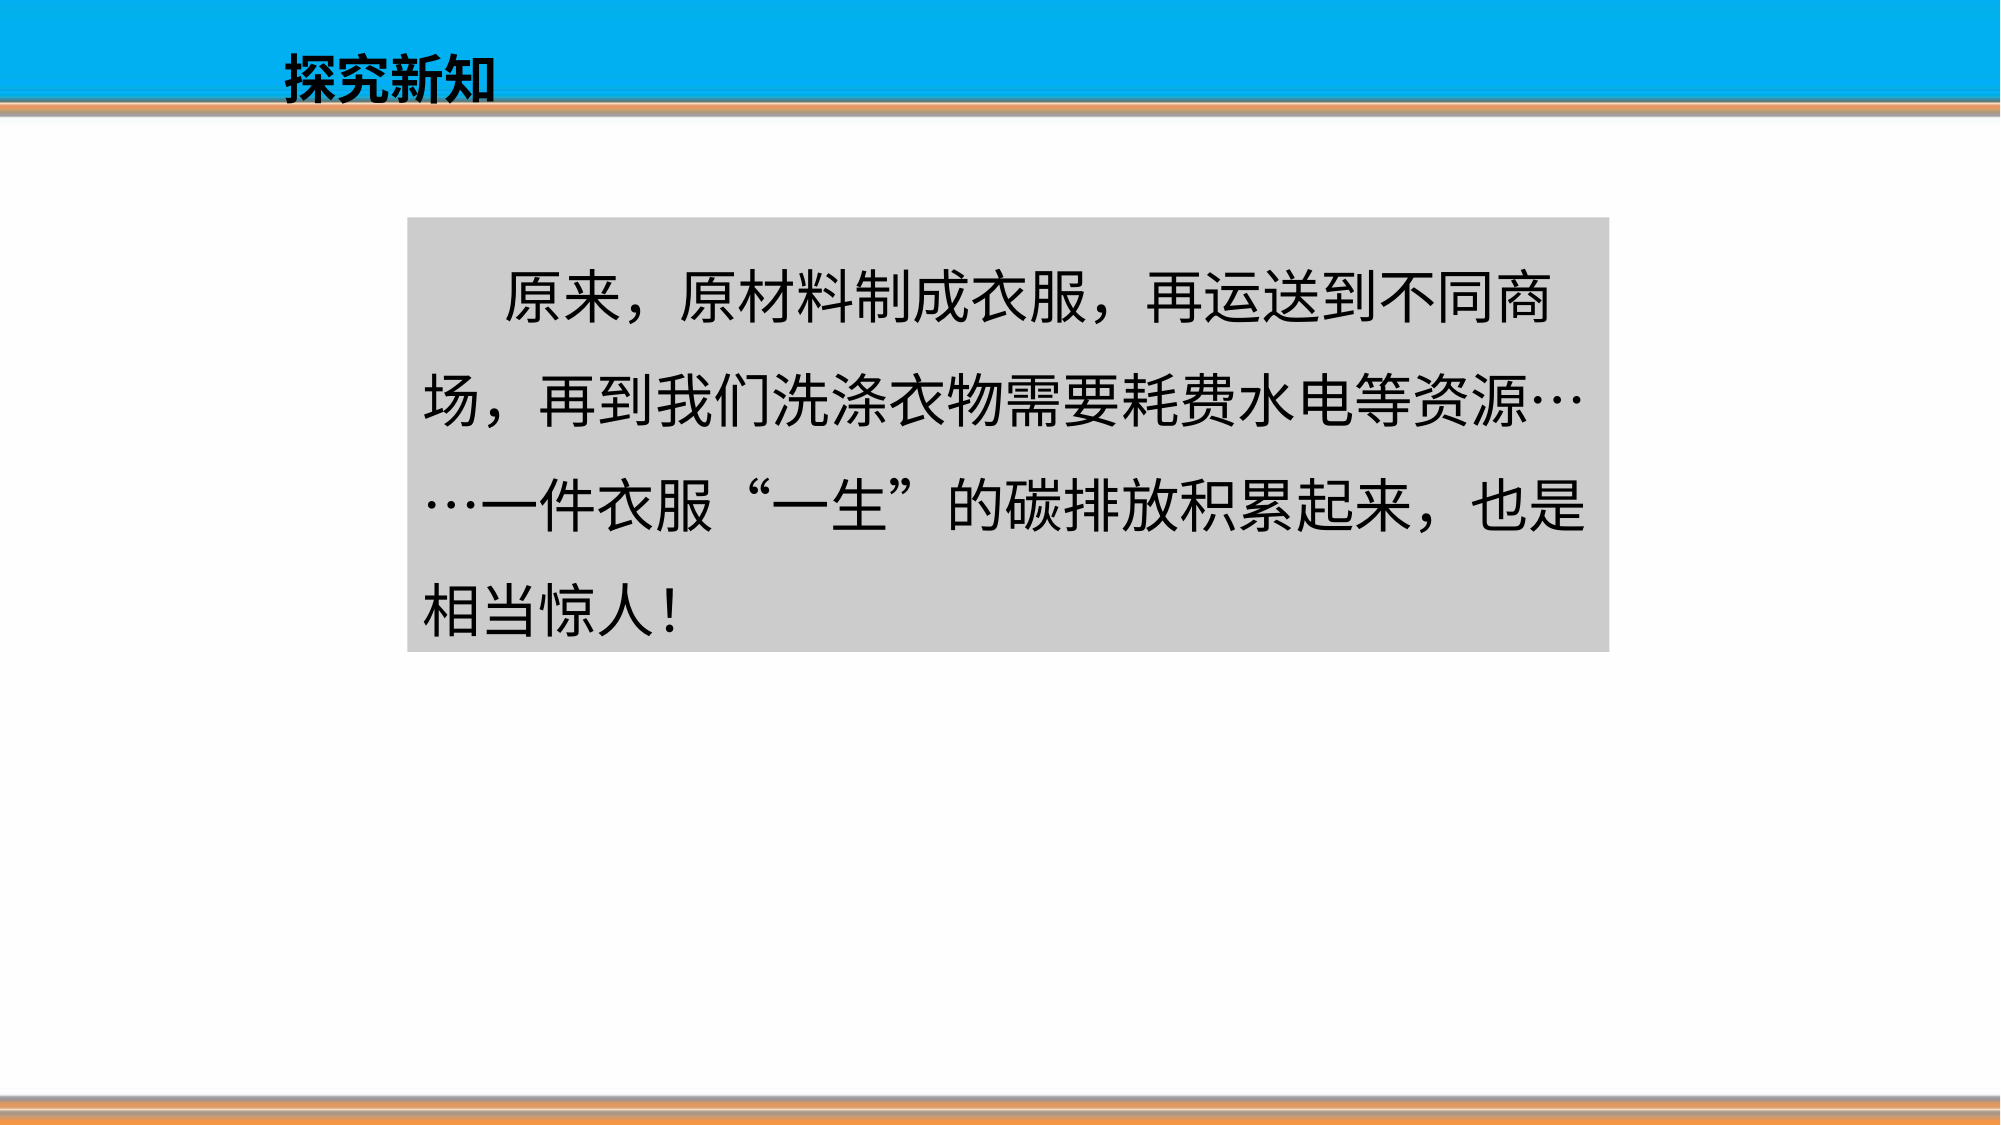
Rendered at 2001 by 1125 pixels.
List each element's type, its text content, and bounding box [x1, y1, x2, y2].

picture [0, 97, 2001, 1125]
text_box 原来，原材料制成衣服，再运送到不同商场，再到我们洗涤衣物需要耗费水电等资源……一件衣服“一生”的碳排放积累起来，也是相当惊人！ [407, 217, 1610, 652]
title 探究新知 [268, 38, 1733, 119]
